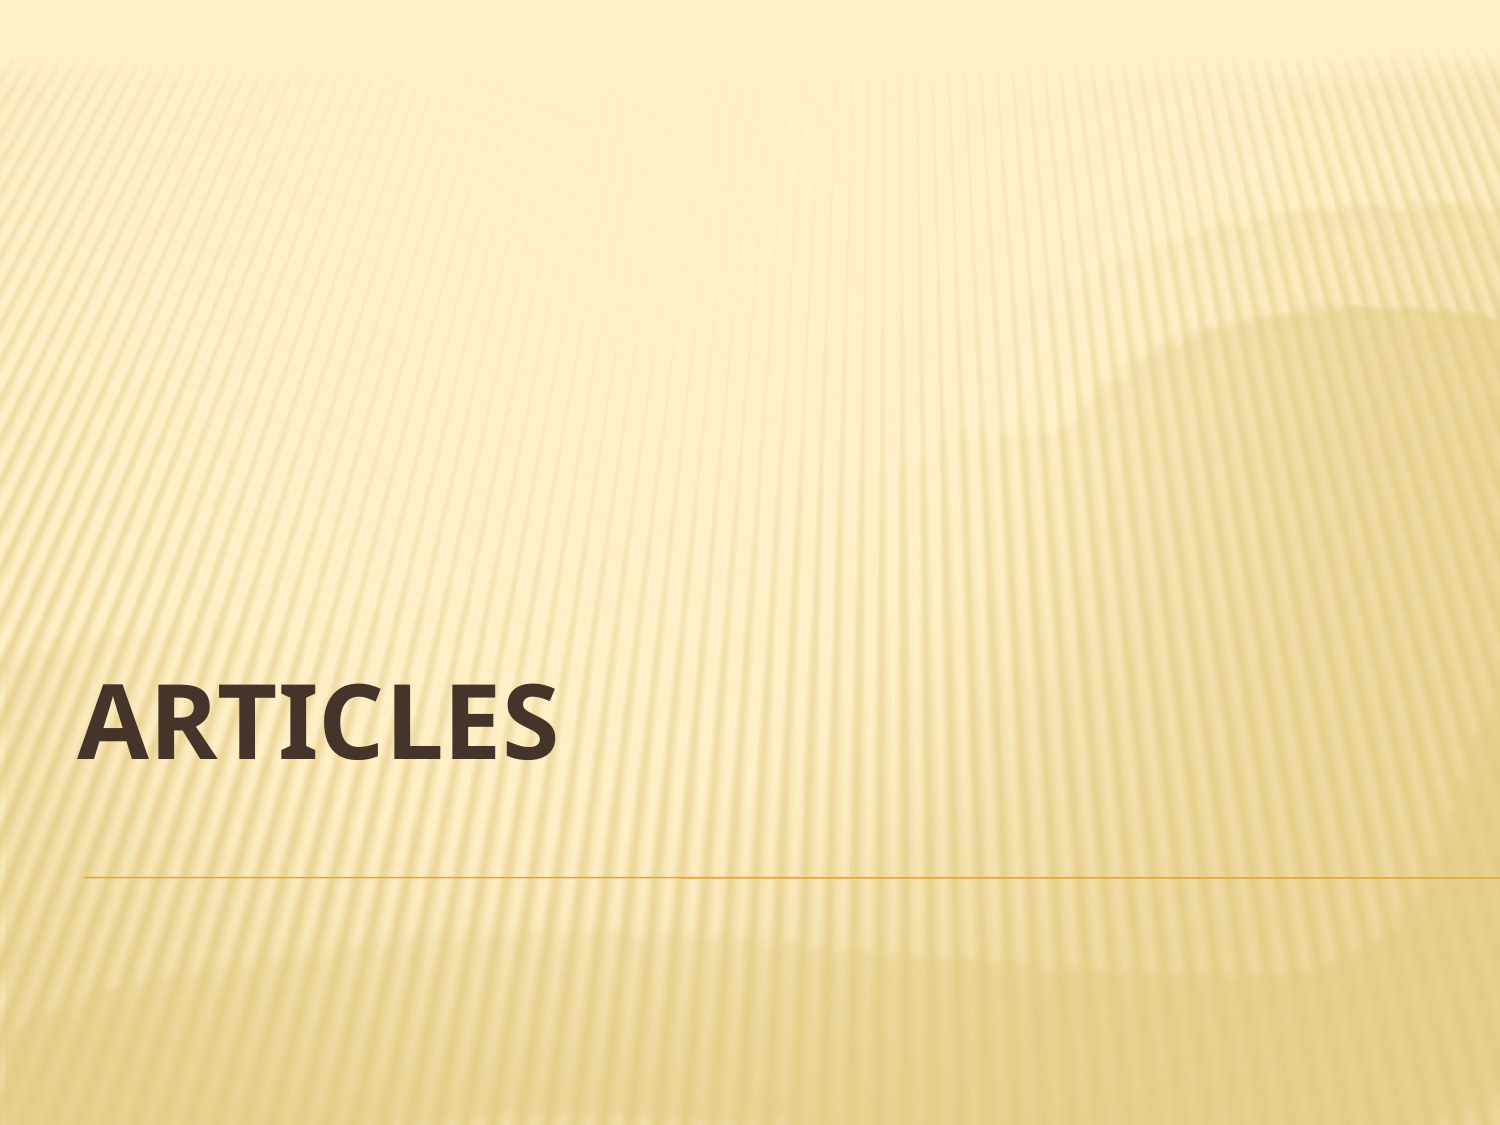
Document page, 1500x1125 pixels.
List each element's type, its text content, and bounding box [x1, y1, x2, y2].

subtitle ARTICLES [62, 637, 1450, 788]
